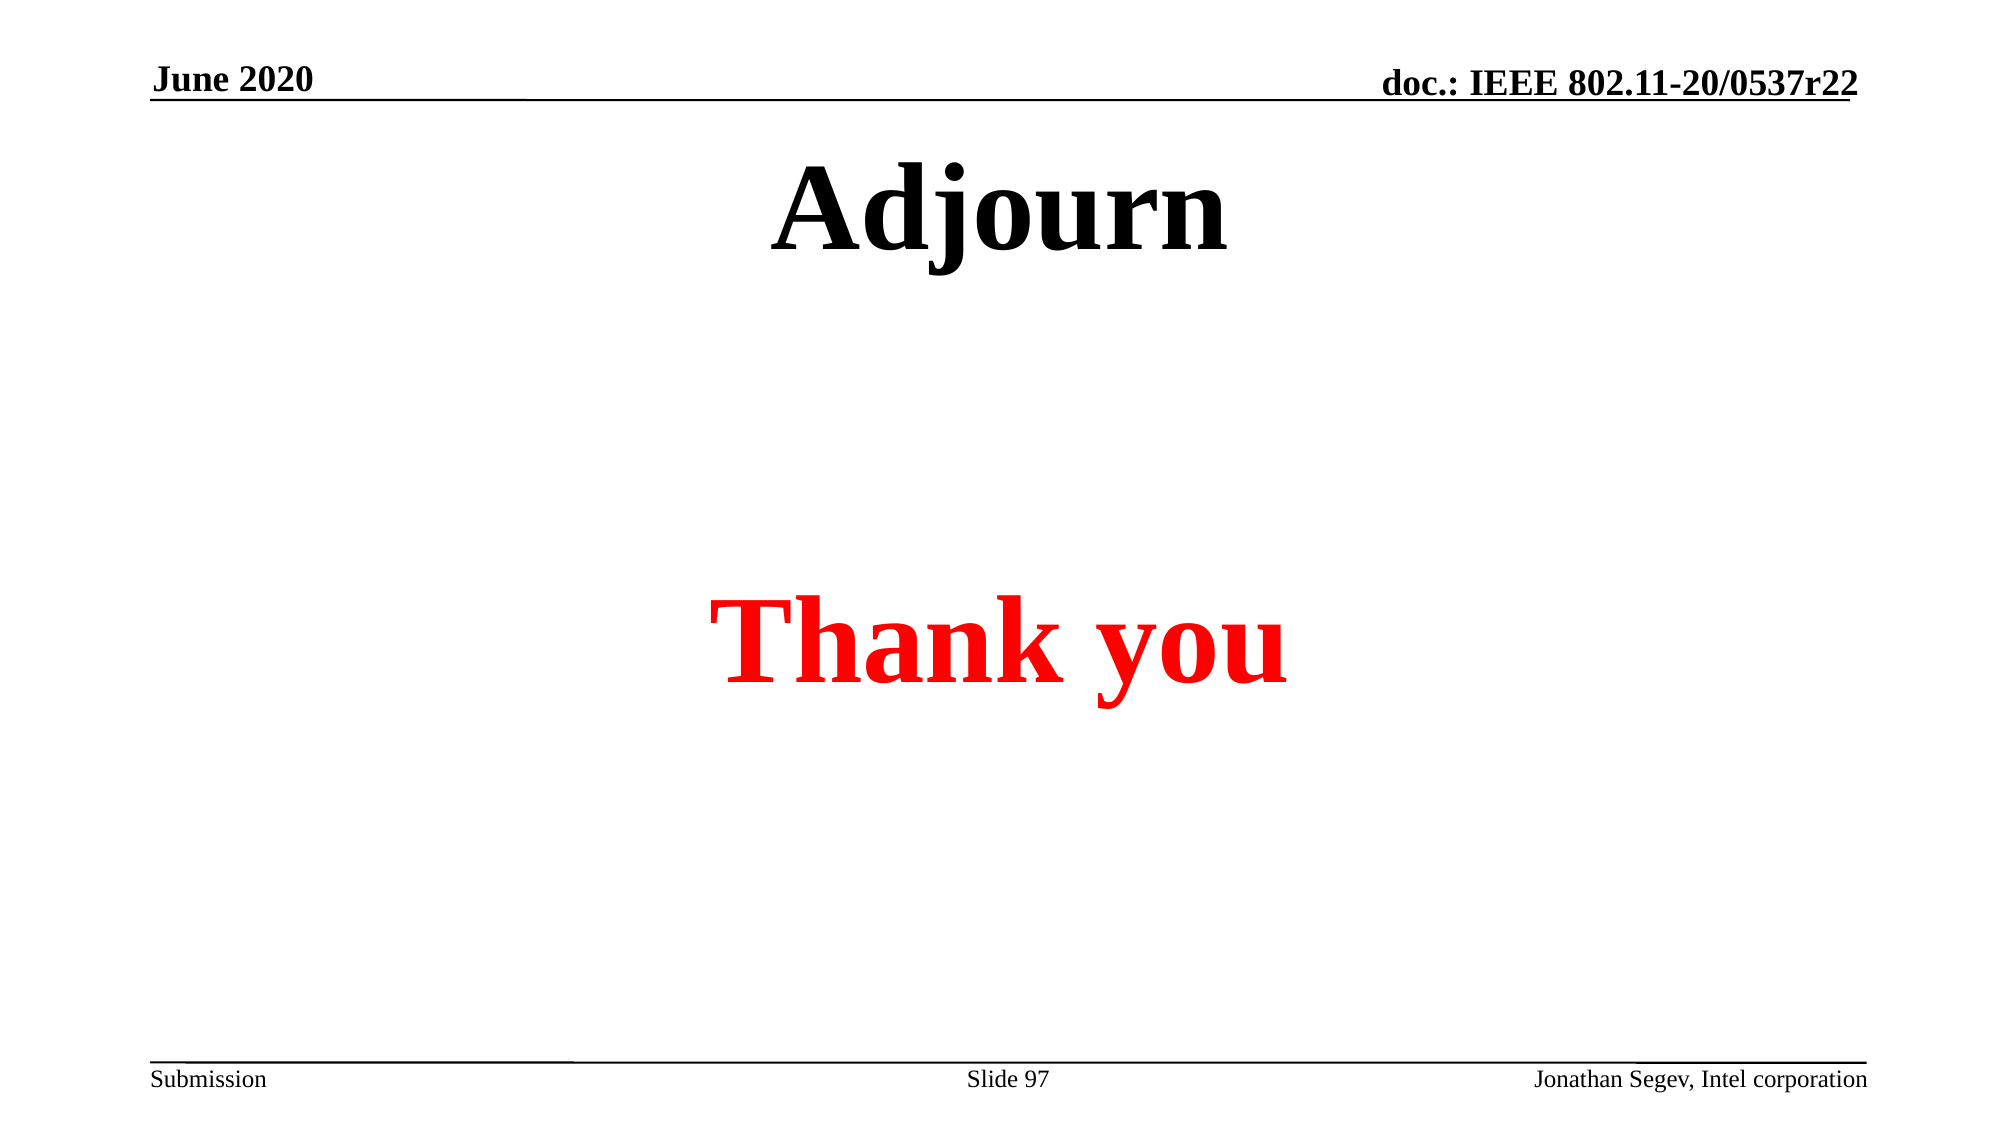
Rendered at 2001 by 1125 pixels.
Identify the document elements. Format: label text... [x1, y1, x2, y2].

footer Jonathan Segev, Intel corporation [1171, 1061, 1869, 1093]
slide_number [152, 54, 563, 100]
slide_number Slide 97 [950, 1061, 1067, 1123]
title Adjourn [149, 112, 1850, 288]
list Thank you [149, 324, 1850, 1000]
